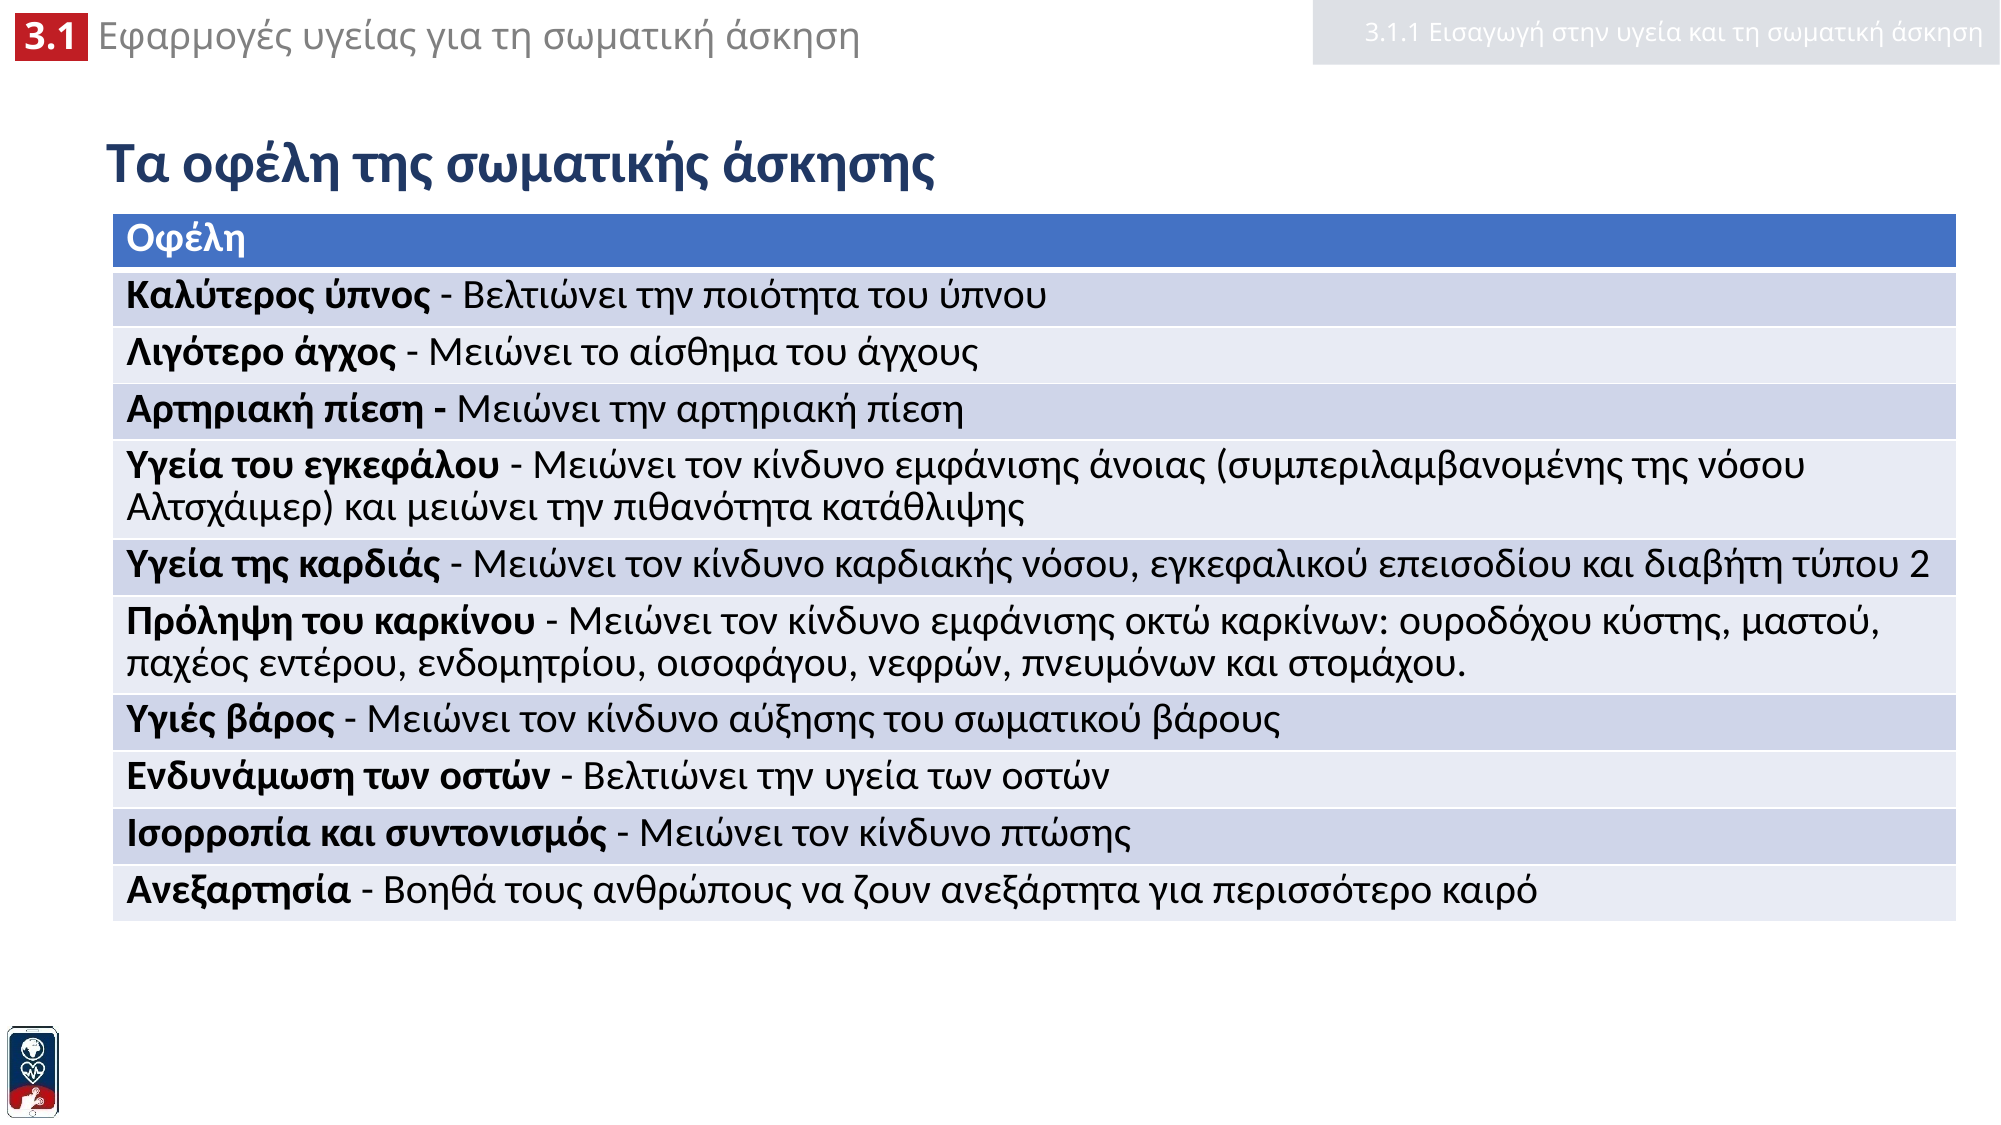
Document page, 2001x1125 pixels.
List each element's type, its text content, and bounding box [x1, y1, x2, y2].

table_cell Υγεία της καρδιάς - Μειώνει τον κίνδυνο καρδιακής νόσου, εγκεφαλικού επεισοδίου και διαβήτη τύπου 2 [113, 540, 1956, 595]
table_cell Πρόληψη του καρκίνου - Μειώνει τον κίνδυνο εμφάνισης οκτώ καρκίνων: ουροδόχου κύστης, μαστού, παχέος εντέρου, ενδομητρίου, οισοφάγου, νεφρών, πνευμόνων και στομάχου. [113, 597, 1956, 693]
table_cell Λιγότερο άγχος - Μειώνει το αίσθημα του άγχους [113, 328, 1956, 383]
table_cell Υγεία του εγκεφάλου - Μειώνει τον κίνδυνο εμφάνισης άνοιας (συμπεριλαμβανομένης της νόσου Αλτσχάιμερ) και μειώνει την πιθανότητα κατάθλιψης [113, 441, 1956, 538]
text_box 3.1.1 Εισαγωγή στην υγεία και τη σωματική άσκηση [1312, 0, 2000, 65]
table_cell Καλύτερος ύπνος - Βελτιώνει την ποιότητα του ύπνου [113, 273, 1956, 326]
table_cell Ενδυνάμωση των οστών - Βελτιώνει την υγεία των οστών [113, 752, 1956, 807]
table_header Οφέλη [113, 214, 1956, 267]
title Τα οφέλη της σωματικής άσκησης [91, 113, 1906, 214]
table_cell Ισορροπία και συντονισμός - Μειώνει τον κίνδυνο πτώσης [113, 809, 1956, 864]
picture [7, 1026, 59, 1118]
table_cell Αρτηριακή πίεση - Μειώνει την αρτηριακή πίεση [113, 384, 1956, 439]
table_cell Υγιές βάρος - Μειώνει τον κίνδυνο αύξησης του σωματικού βάρους [113, 695, 1956, 750]
table_cell Ανεξαρτησία - Βοηθά τους ανθρώπους να ζουν ανεξάρτητα για περισσότερο καιρό [113, 866, 1956, 921]
